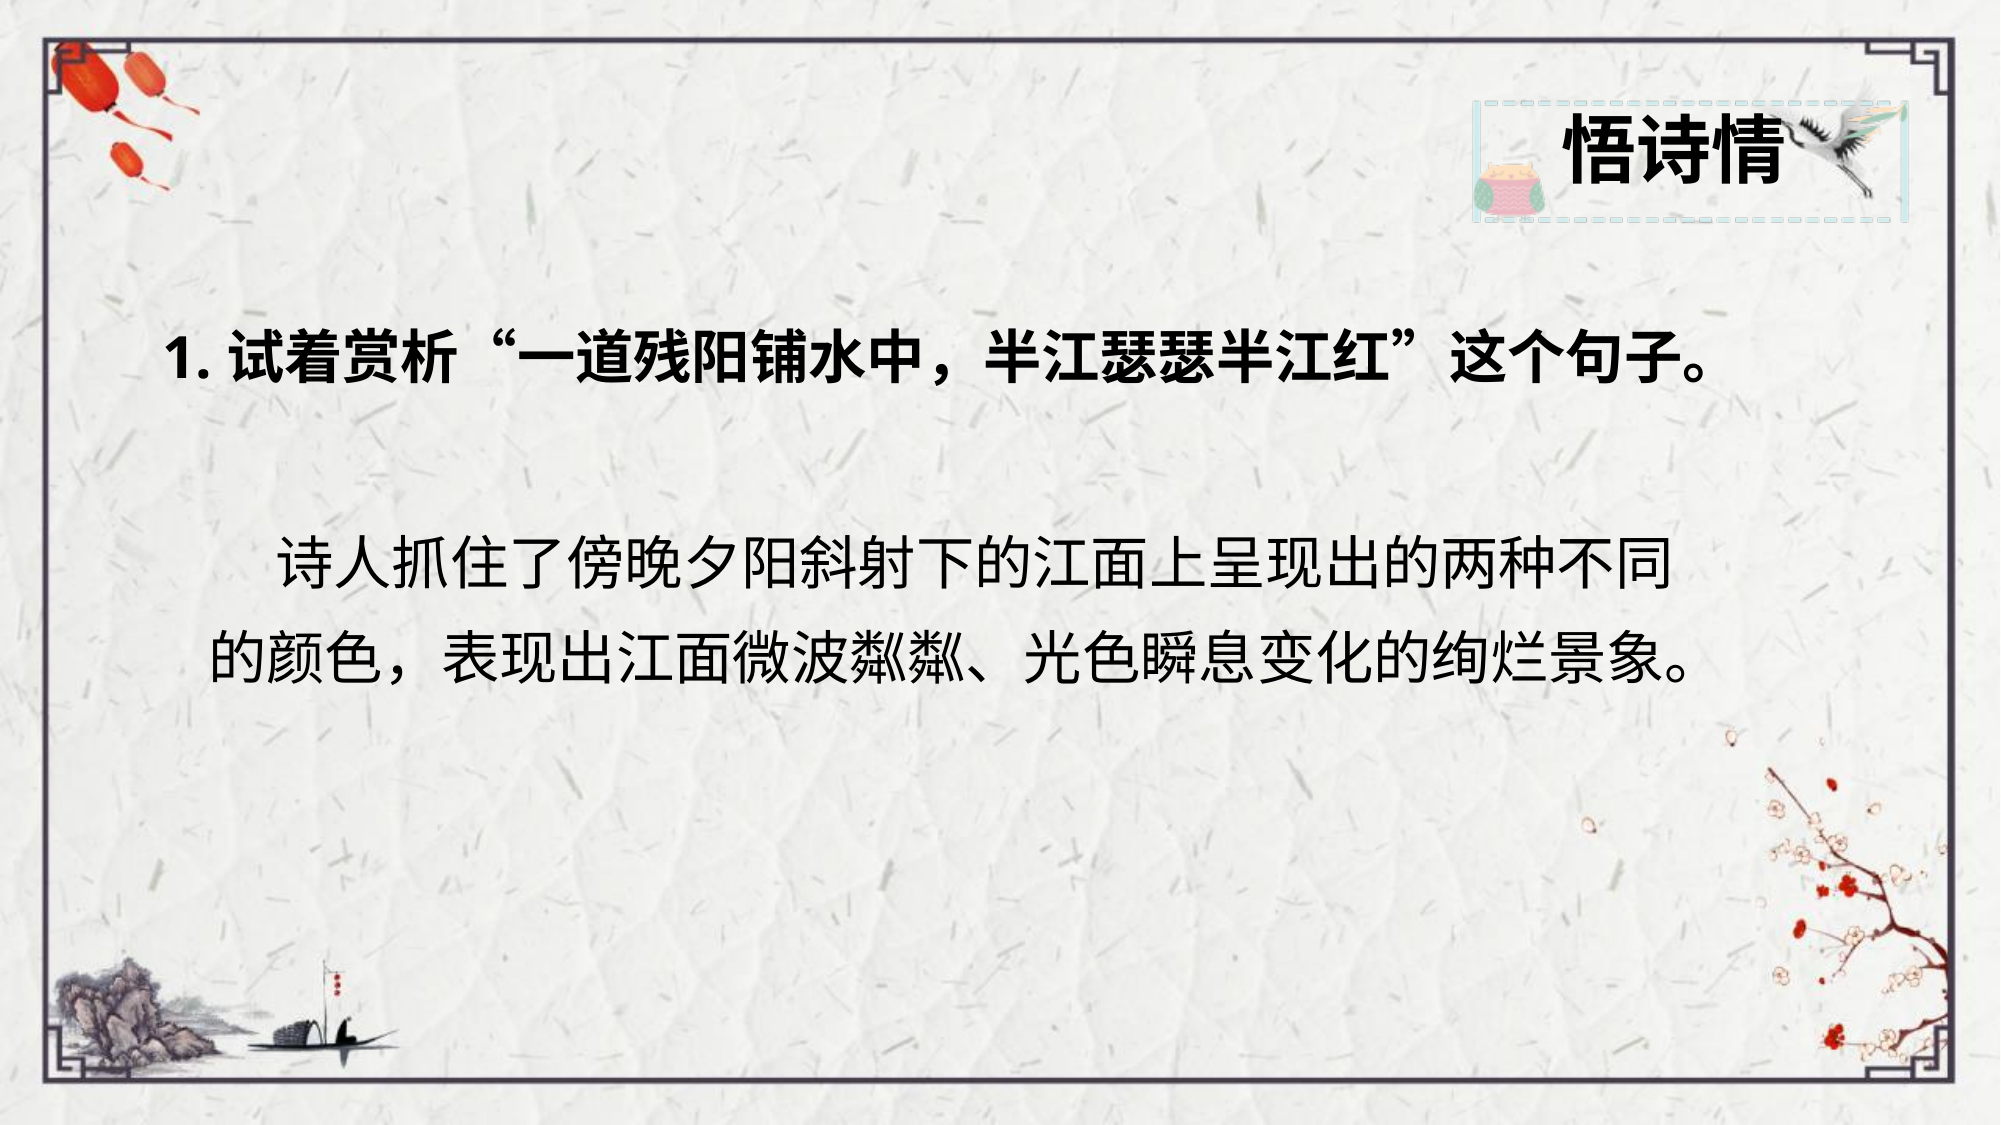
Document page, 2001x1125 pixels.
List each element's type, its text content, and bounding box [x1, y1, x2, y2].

picture [0, 0, 2001, 1125]
text_box 诗人抓住了傍晚夕阳斜射下的江面上呈现出的两种不同的颜色，表现出江面微波粼粼、光色瞬息变化的绚烂景象。 [193, 493, 1717, 699]
text_box 1.试着赏析“一道残阳铺水中，半江瑟瑟半江红”这个句子。 [147, 250, 1717, 444]
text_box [1462, 95, 1920, 233]
